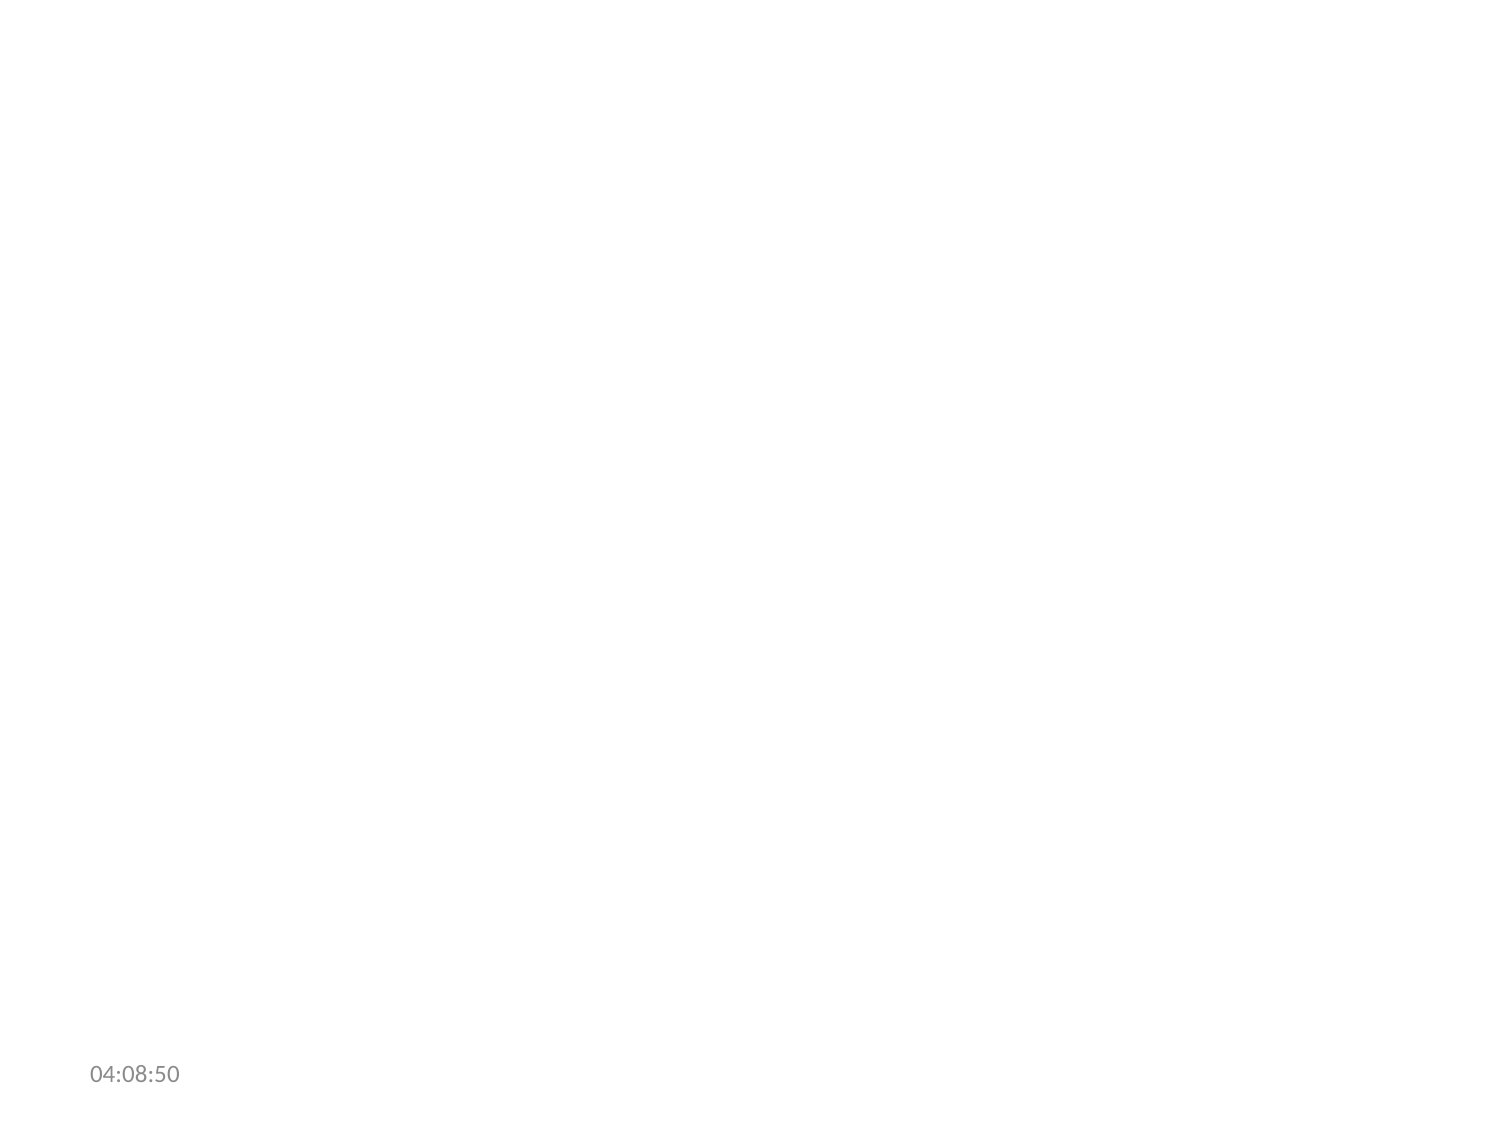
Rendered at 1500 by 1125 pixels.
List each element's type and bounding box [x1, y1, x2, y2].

slide_number [75, 1042, 425, 1103]
